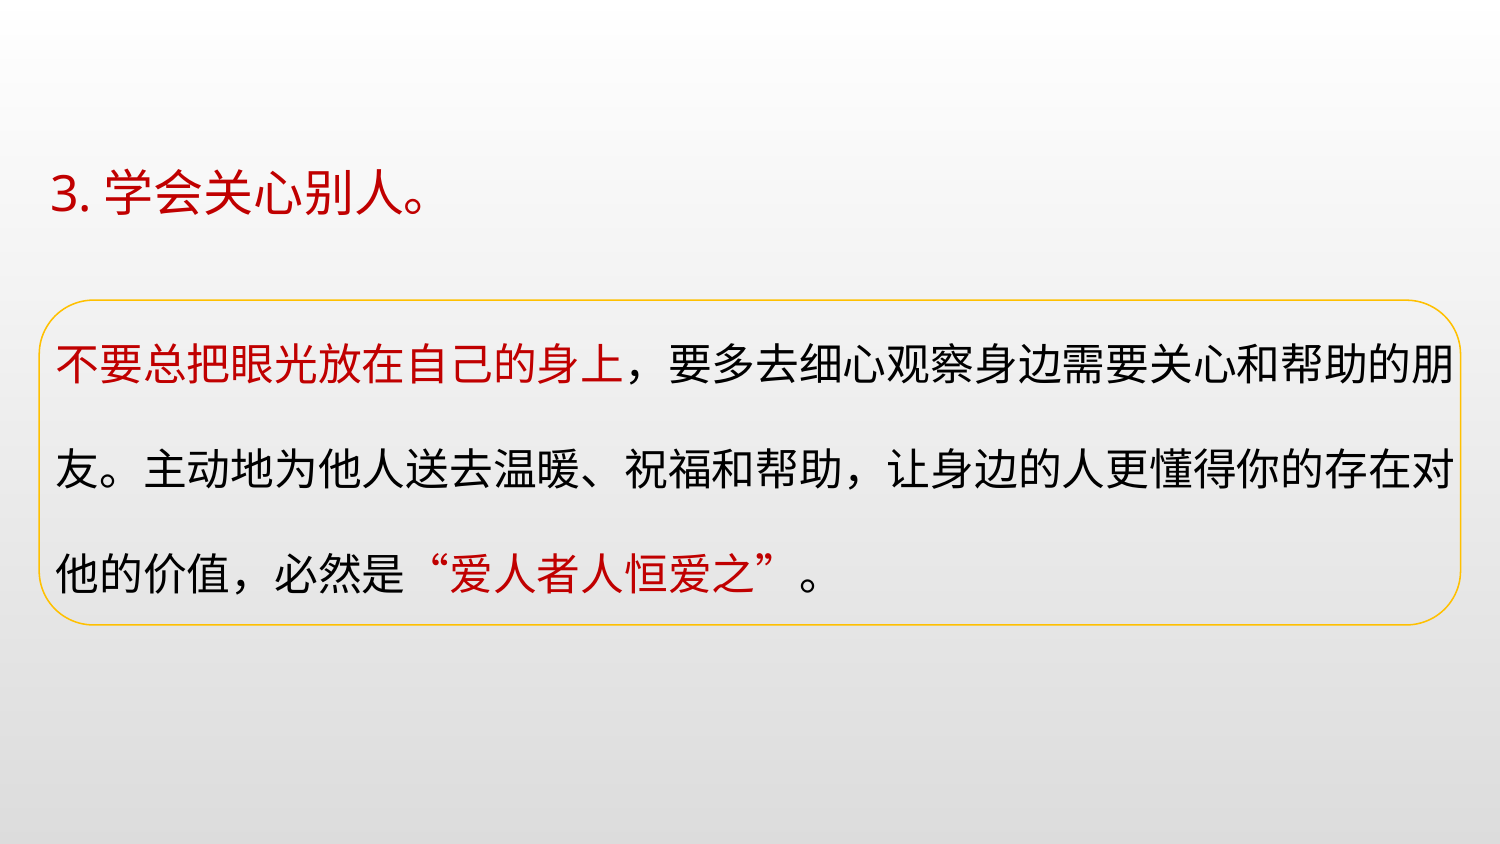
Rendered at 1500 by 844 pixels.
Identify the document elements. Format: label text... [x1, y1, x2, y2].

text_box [39, 276, 1500, 625]
text_box 3.学会关心别人。 [38, 155, 466, 227]
